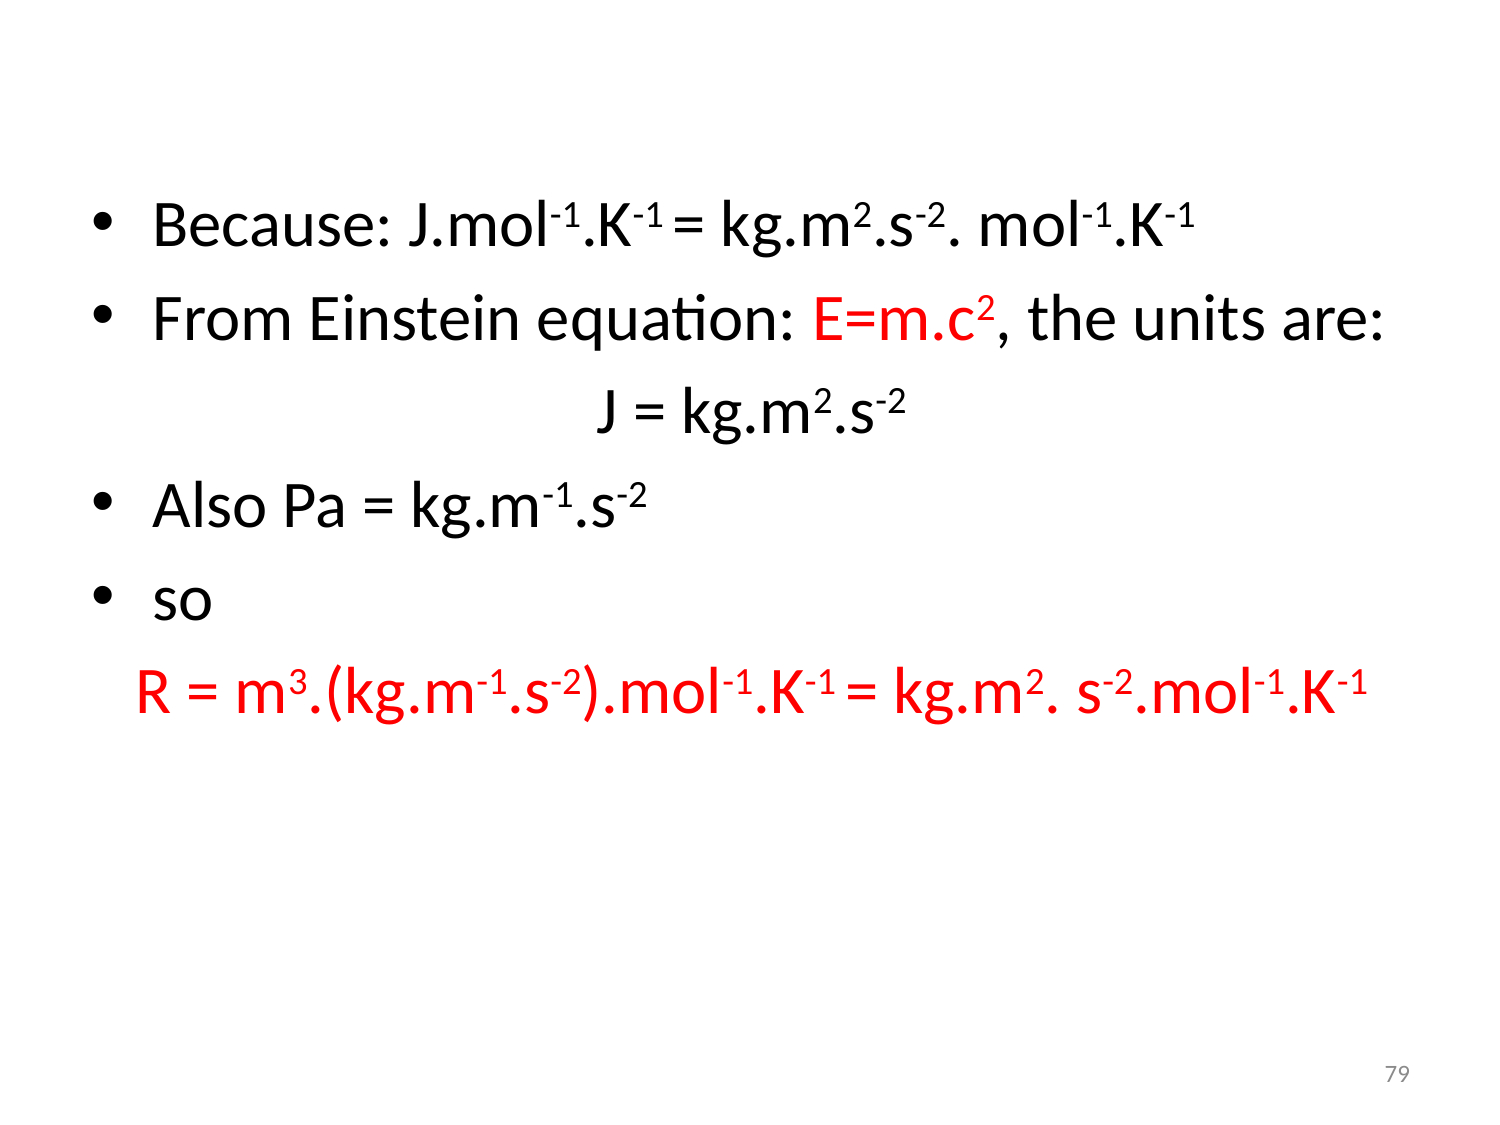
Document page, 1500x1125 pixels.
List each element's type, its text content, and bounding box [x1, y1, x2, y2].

slide_number 79 [1074, 1042, 1425, 1103]
